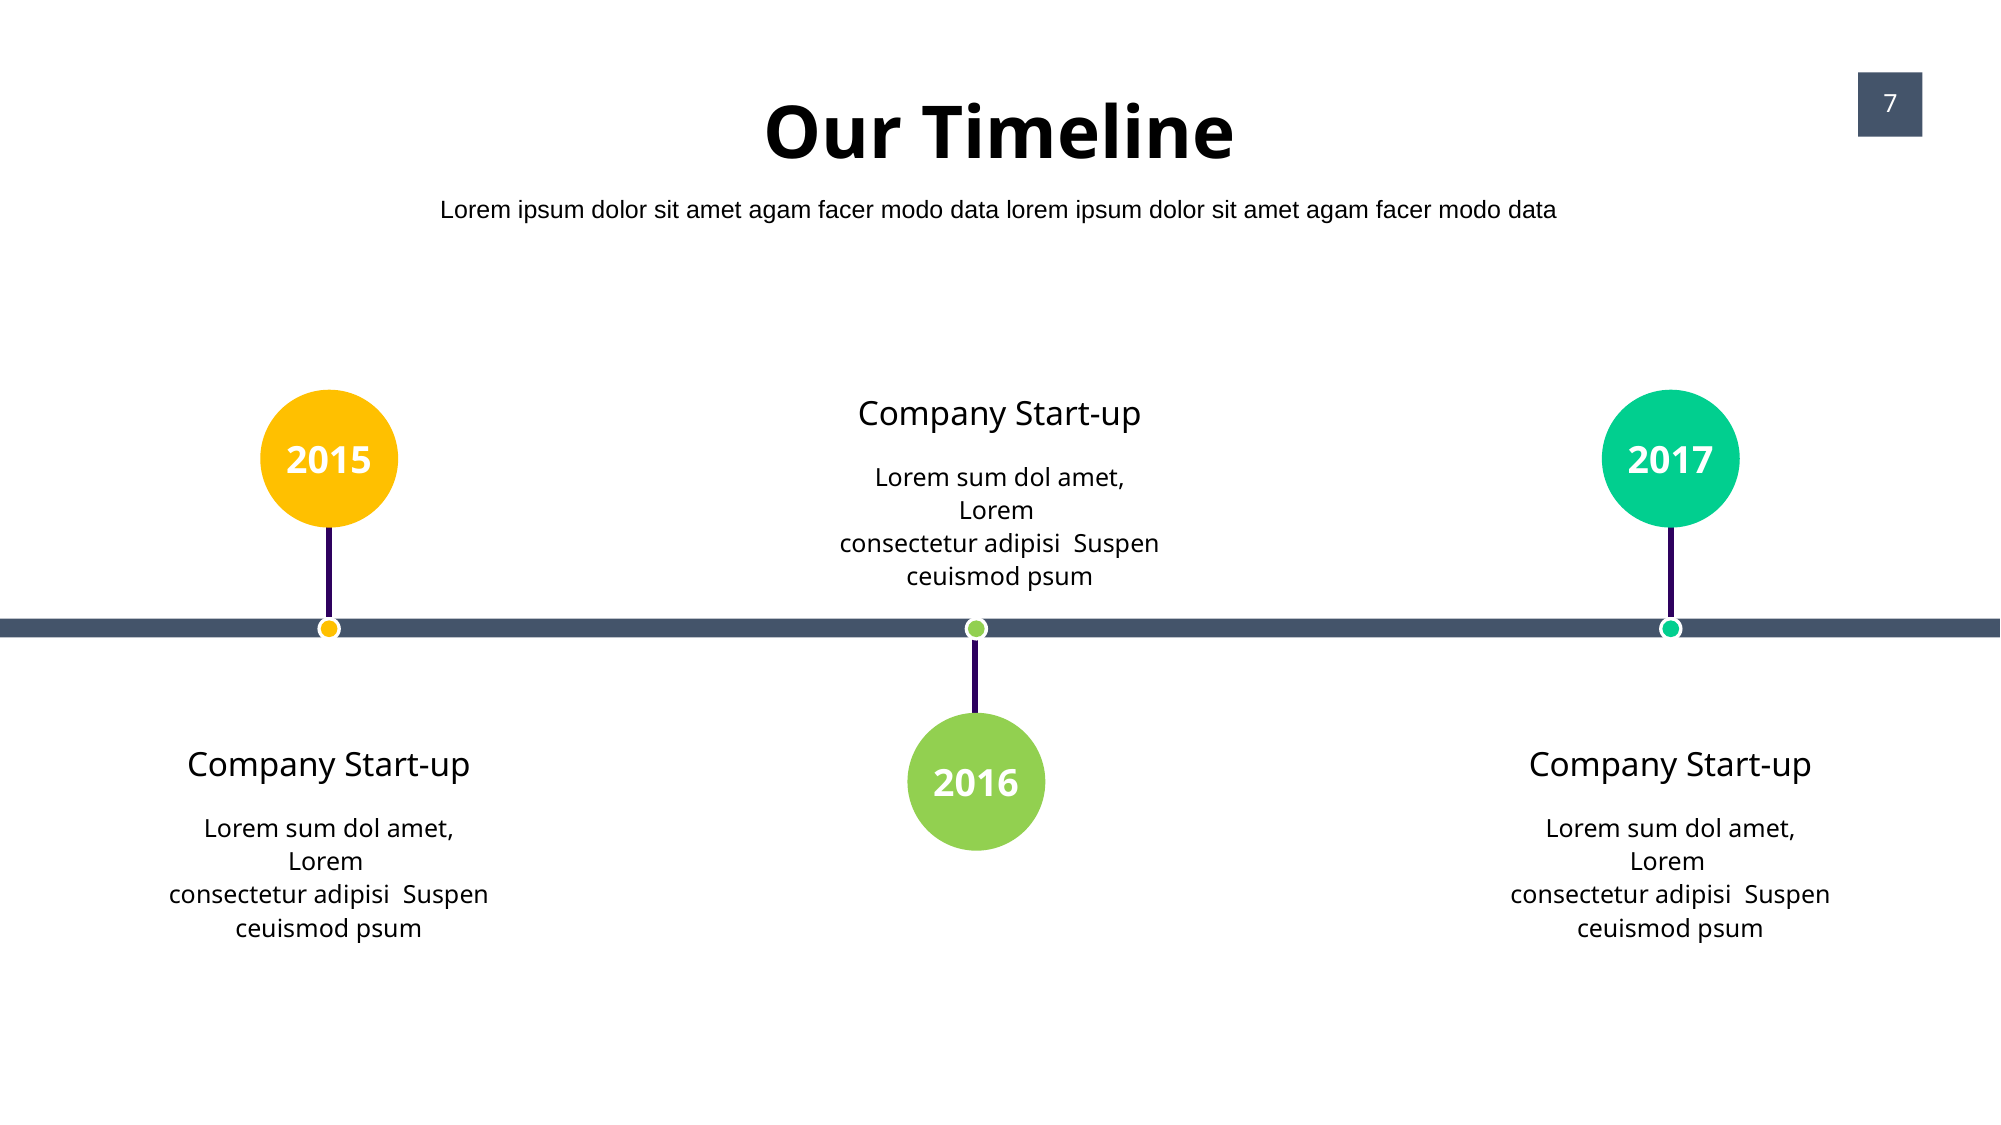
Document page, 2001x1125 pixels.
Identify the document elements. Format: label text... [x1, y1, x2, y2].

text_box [317, 617, 341, 641]
text_box [0, 618, 317, 638]
text_box 2015 [271, 428, 387, 489]
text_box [137, 736, 521, 918]
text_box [1479, 736, 1863, 918]
text_box [259, 388, 400, 529]
subtitle Lorem ipsum dolor sit amet agam facer modo data lorem ipsum dolor sit amet agam facer modo data [137, 191, 1863, 227]
text_box [341, 618, 808, 638]
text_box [1659, 617, 1683, 641]
text_box 2017 [1612, 428, 1729, 489]
text_box [1600, 388, 1741, 529]
text_box [1683, 618, 2000, 638]
title Our Timeline [137, 78, 1863, 191]
slide_number 7 [1854, 78, 1927, 130]
text_box [1192, 618, 1659, 638]
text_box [808, 384, 1192, 851]
